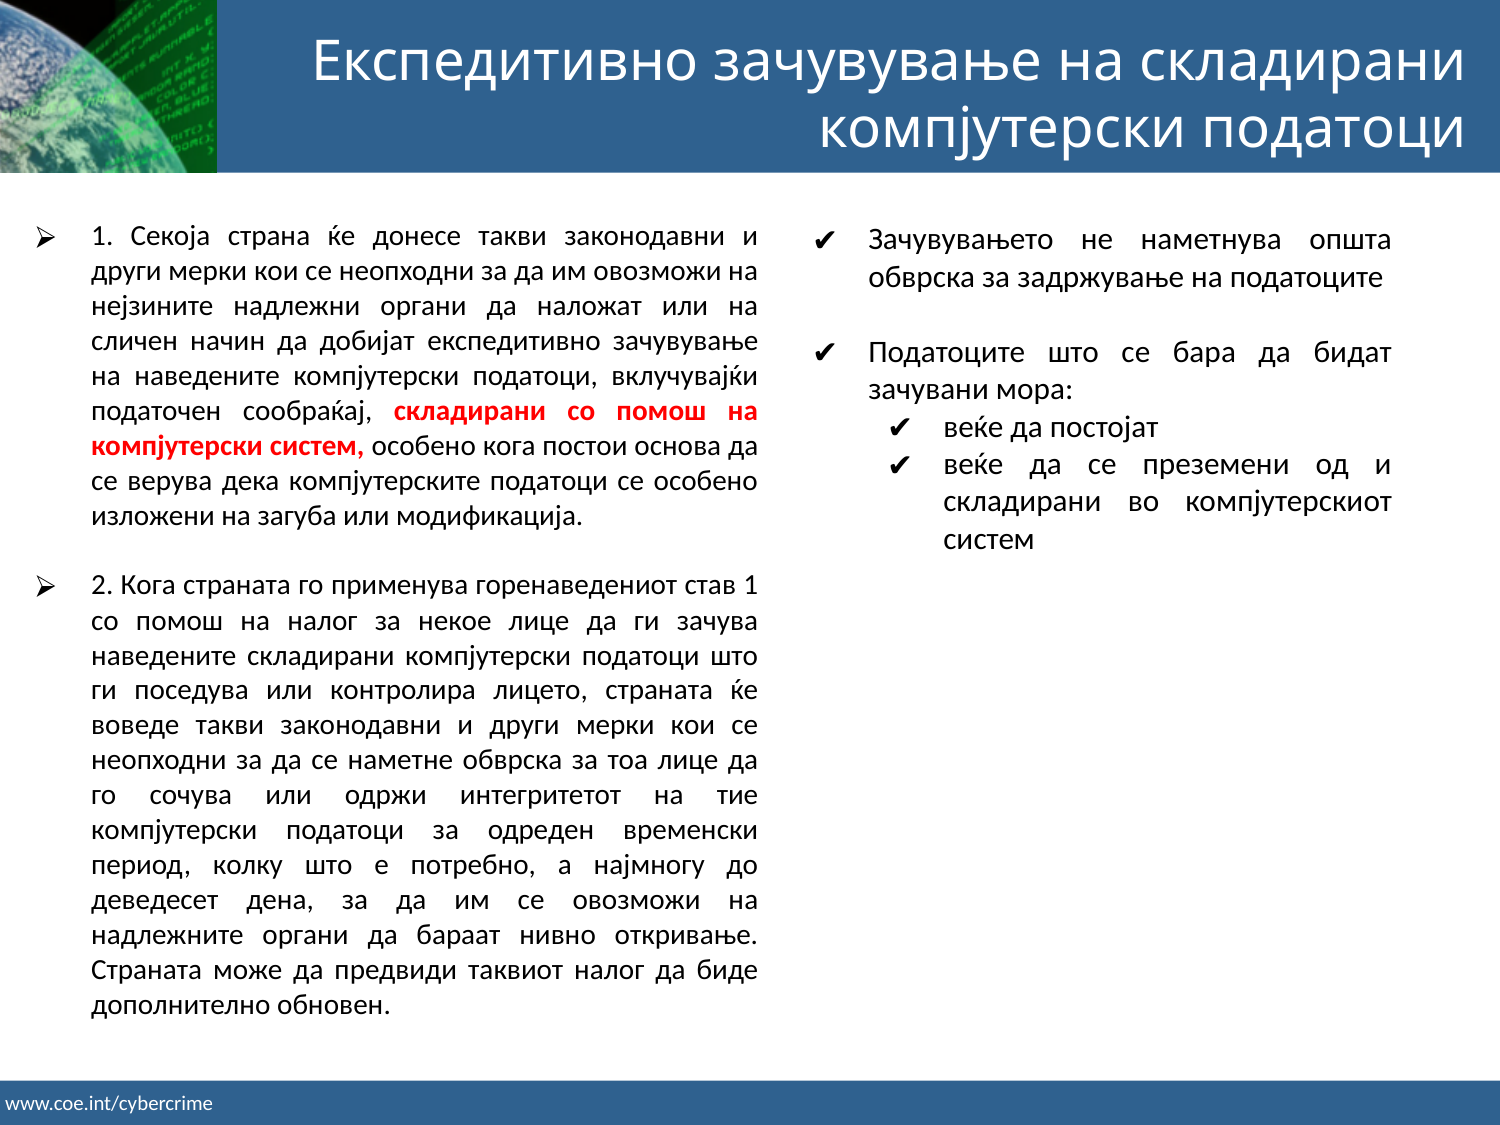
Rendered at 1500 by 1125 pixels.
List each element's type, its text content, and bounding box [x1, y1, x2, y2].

picture [0, 0, 217, 173]
text_box Зачувувањето не наметнува општа обврска за задржување на податоците Податоците што се бара да бидат зачувани мора: веќе да постојат веќе да се преземени од и складирани во компјутерскиот систем [797, 211, 1408, 564]
text_box 1. Секоја страна ќе донесе такви законодавни и други мерки кои се неопходни за да им овозможи на нејзините надлежни органи да наложат или на сличен начин да добијат експедитивно зачувување на наведените компјутерски податоци, вклучувајќи податочен сообраќај, складирани со помош на компјутерски систем, особено кога постои основа да се верува дека компјутерските податоци се особено изложени на загуба или модификација. 2. Кога страната го применува горенаведениот став 1 со помош на налог за некое лице да ги зачува наведените складирани компјутерски податоци што ги поседува или контролира лицето, страната ќе воведе такви законодавни и други мерки кои се неопходни за да се наметне обврска за тоа лице да го сочува или одржи интегритетот на тие компјутерски податоци за одреден временски период, колку што е потребно, а најмногу до деведесет дена, за да им се овозможи на надлежните органи да бараат нивно откривање. Страната може да предвиди таквиот налог да биде дополнително обновен. [19, 208, 774, 1028]
text_box Експедитивно зачувување на складирани компјутерски податоци [230, 16, 1483, 167]
